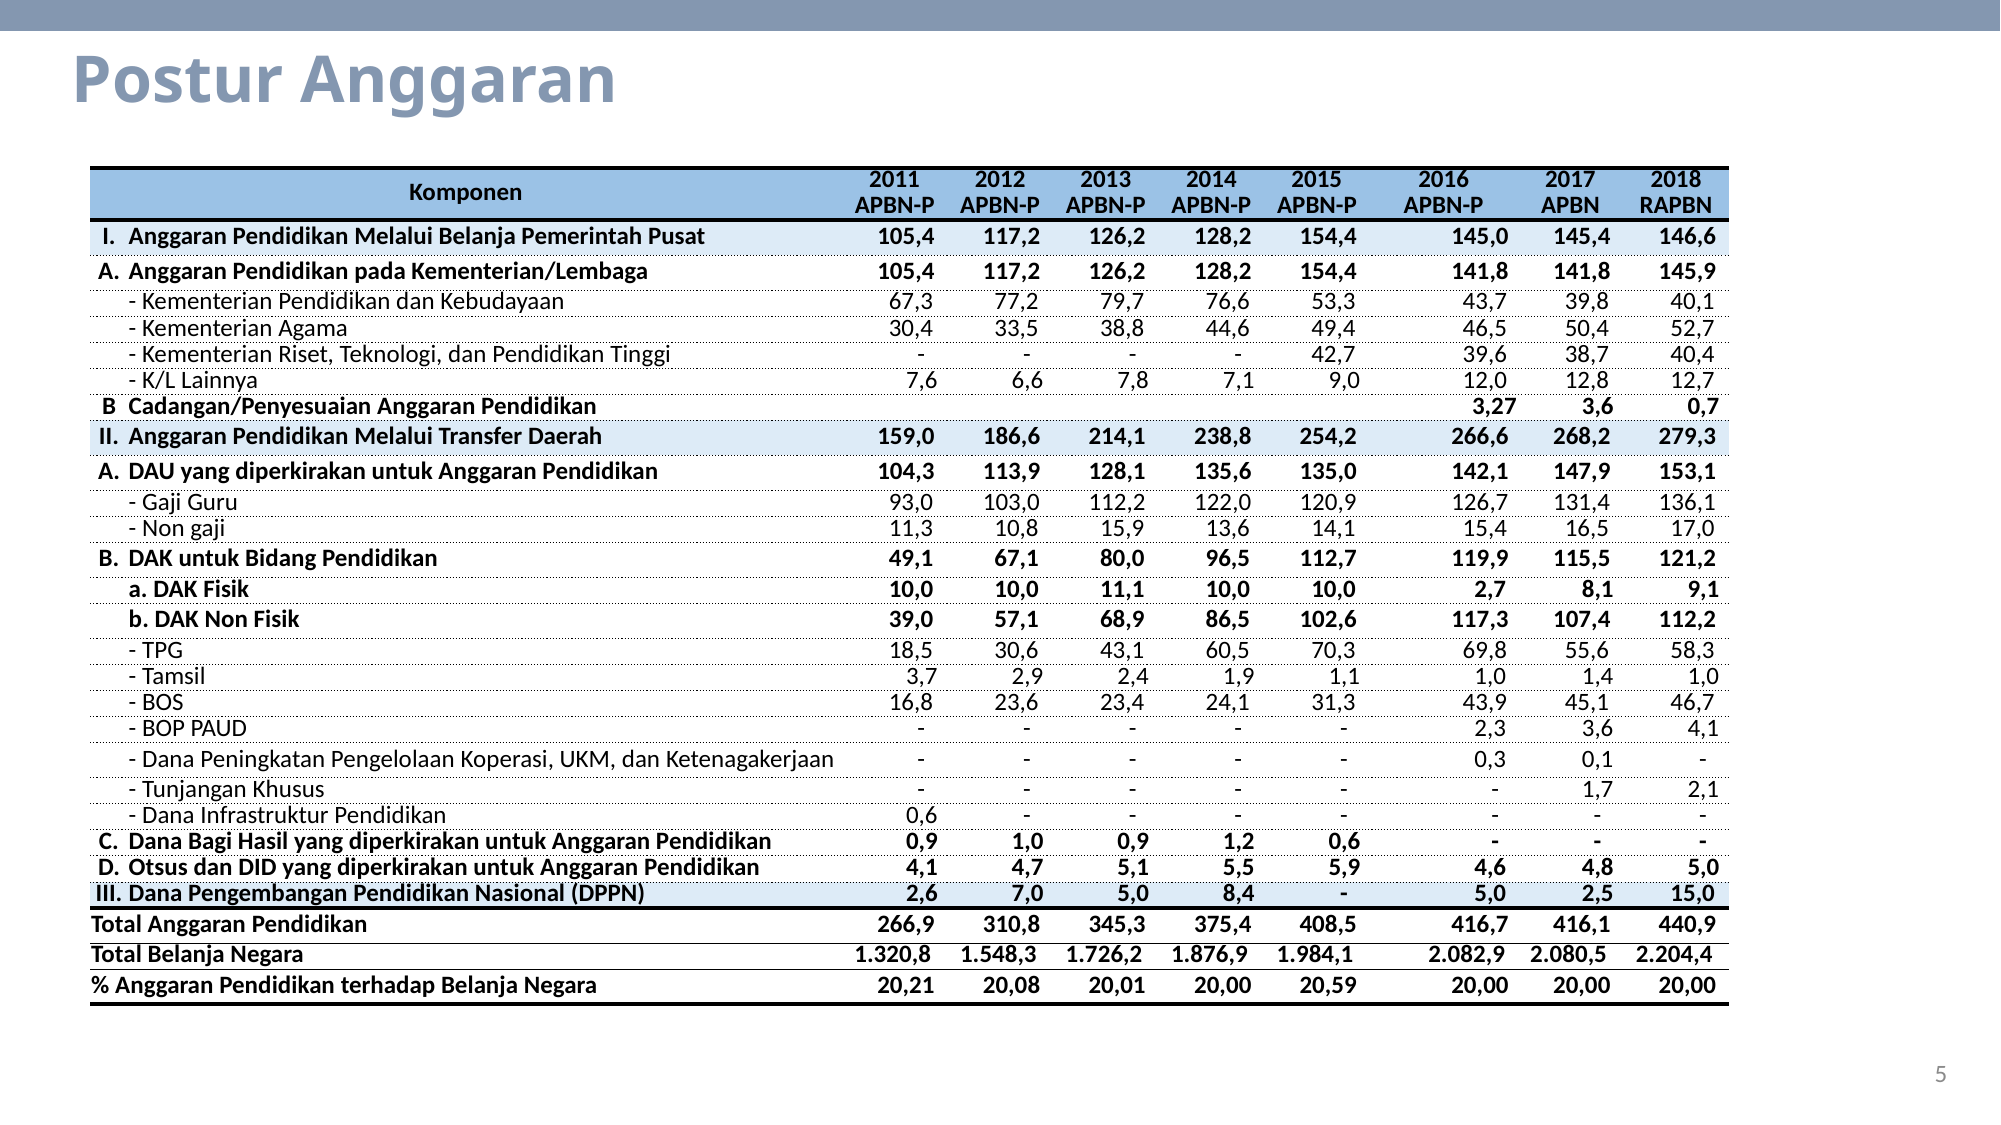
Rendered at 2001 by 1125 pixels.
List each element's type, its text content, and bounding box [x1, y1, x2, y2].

table_cell 117,2 [947, 222, 1053, 255]
table_cell 186,6 [947, 420, 1053, 455]
table_cell 266,9 [842, 910, 947, 943]
table_cell - BOP PAUD [128, 717, 842, 743]
table_cell 1,7 [1518, 778, 1623, 804]
table_cell [842, 394, 947, 420]
table_cell [90, 743, 128, 778]
table_cell APBN-P [1053, 194, 1159, 218]
table_cell - Kementerian Riset, Teknologi, dan Pendidikan Tinggi [128, 342, 842, 368]
table_cell 31,3 [1264, 691, 1370, 717]
table_cell 1,0 [1623, 665, 1729, 691]
table_cell [90, 639, 128, 665]
table_cell 5,0 [1623, 856, 1729, 882]
table_header 2011 [842, 170, 947, 194]
table_cell 119,9 [1370, 543, 1518, 578]
table_cell % Anggaran Pendidikan terhadap Belanja Negara [90, 970, 842, 1002]
table_cell Anggaran Pendidikan pada Kementerian/Lembaga [128, 255, 842, 290]
table_cell DAK untuk Bidang Pendidikan [128, 543, 842, 578]
table_cell - [1623, 743, 1729, 778]
table_cell [1053, 394, 1159, 420]
table_cell 147,9 [1518, 455, 1623, 490]
table_cell - Tamsil [128, 665, 842, 691]
table_cell - [1264, 882, 1370, 906]
table_cell 2.204,4 [1623, 944, 1729, 969]
table_cell - [1053, 778, 1159, 804]
table_cell 5,0 [1370, 882, 1518, 906]
table_cell 96,5 [1159, 543, 1264, 578]
table_cell 416,1 [1518, 910, 1623, 943]
table_cell 117,3 [1370, 604, 1518, 639]
table_cell - [1264, 743, 1370, 778]
table_cell Dana Pengembangan Pendidikan Nasional (DPPN) [128, 882, 842, 906]
table_cell 43,9 [1370, 691, 1518, 717]
table_cell - Tunjangan Khusus [128, 778, 842, 804]
table_cell 126,2 [1053, 222, 1159, 255]
table_cell - Gaji Guru [128, 490, 842, 516]
table_cell 30,4 [842, 316, 947, 342]
table_cell 15,0 [1623, 882, 1729, 906]
table_cell 20,21 [842, 970, 947, 1002]
table_cell 12,8 [1518, 368, 1623, 394]
table_cell A. [90, 255, 128, 290]
table_cell 266,6 [1370, 420, 1518, 455]
table_cell DAU yang diperkirakan untuk Anggaran Pendidikan [128, 455, 842, 490]
table_cell A. [90, 455, 128, 490]
table_cell 4,8 [1518, 856, 1623, 882]
table_cell 52,7 [1623, 316, 1729, 342]
table_cell - Kementerian Pendidikan dan Kebudayaan [128, 290, 842, 316]
table_cell - BOS [128, 691, 842, 717]
table_cell 145,4 [1518, 222, 1623, 255]
table_cell 113,9 [947, 455, 1053, 490]
table_header 2017 [1518, 170, 1623, 194]
table_cell 145,0 [1370, 222, 1518, 255]
table_cell 7,1 [1159, 368, 1264, 394]
table_cell 93,0 [842, 490, 947, 516]
table_cell 12,7 [1623, 368, 1729, 394]
table_cell - [842, 778, 947, 804]
table_cell 102,6 [1264, 604, 1370, 639]
table_cell 121,2 [1623, 543, 1729, 578]
table_cell 10,0 [1264, 578, 1370, 604]
table_cell D. [90, 856, 128, 882]
table_cell 345,3 [1053, 910, 1159, 943]
table_cell 10,0 [842, 578, 947, 604]
table_cell APBN [1518, 194, 1623, 218]
table_cell 2,6 [842, 882, 947, 906]
table_cell - [1518, 830, 1623, 856]
table_cell [1264, 394, 1370, 420]
table_cell - [1623, 830, 1729, 856]
table_cell 126,2 [1053, 255, 1159, 290]
table_cell [90, 490, 128, 516]
table_cell 86,5 [1159, 604, 1264, 639]
table_cell 2,1 [1623, 778, 1729, 804]
table_cell Anggaran Pendidikan Melalui Belanja Pemerintah Pusat [128, 222, 842, 255]
table_cell APBN-P [1159, 194, 1264, 218]
table_cell 135,6 [1159, 455, 1264, 490]
table_cell 5,9 [1264, 856, 1370, 882]
table_cell 10,8 [947, 516, 1053, 543]
table_cell 1.876,9 [1159, 944, 1264, 969]
table_cell 1,1 [1264, 665, 1370, 691]
table_cell C. [90, 830, 128, 856]
table_cell - [947, 743, 1053, 778]
table_cell - [1370, 804, 1518, 830]
table_cell 141,8 [1518, 255, 1623, 290]
table_cell [90, 578, 128, 604]
table_cell - [842, 342, 947, 368]
table_header Komponen [90, 170, 842, 218]
table_cell 1.548,3 [947, 944, 1053, 969]
table_cell - [1159, 778, 1264, 804]
table_cell 2,9 [947, 665, 1053, 691]
table_cell 9,1 [1623, 578, 1729, 604]
table_cell 40,1 [1623, 290, 1729, 316]
table_cell [947, 394, 1053, 420]
table_cell - [842, 743, 947, 778]
table_cell 112,7 [1264, 543, 1370, 578]
table_cell 1.984,1 [1264, 944, 1370, 969]
table_cell APBN-P [842, 194, 947, 218]
table_cell 55,6 [1518, 639, 1623, 665]
table_cell 136,1 [1623, 490, 1729, 516]
table_cell 14,1 [1264, 516, 1370, 543]
table_header 2015 [1264, 170, 1370, 194]
table_cell 77,2 [947, 290, 1053, 316]
table_cell 20,59 [1264, 970, 1370, 1002]
table_cell Anggaran Pendidikan Melalui Transfer Daerah [128, 420, 842, 455]
table_cell 42,7 [1264, 342, 1370, 368]
table_cell 105,4 [842, 222, 947, 255]
table_cell [90, 804, 128, 830]
table_cell - [1053, 342, 1159, 368]
table_cell 2.080,5 [1518, 944, 1623, 969]
table_cell 15,4 [1370, 516, 1518, 543]
table_cell 416,7 [1370, 910, 1518, 943]
table_cell 38,8 [1053, 316, 1159, 342]
table_cell 0,3 [1370, 743, 1518, 778]
table_cell Cadangan/Penyesuaian Anggaran Pendidikan [128, 394, 842, 420]
table_cell - [947, 342, 1053, 368]
table_cell 46,7 [1623, 691, 1729, 717]
table_cell 11,3 [842, 516, 947, 543]
table_cell 238,8 [1159, 420, 1264, 455]
table_cell - Non gaji [128, 516, 842, 543]
table_cell [90, 778, 128, 804]
table_cell 0,7 [1623, 394, 1729, 420]
table_cell 45,1 [1518, 691, 1623, 717]
table_cell - [1053, 804, 1159, 830]
table_cell 120,9 [1264, 490, 1370, 516]
table_cell 0,6 [1264, 830, 1370, 856]
table_cell 20,00 [1370, 970, 1518, 1002]
table_cell - [947, 804, 1053, 830]
table_cell B. [90, 543, 128, 578]
table_cell 15,9 [1053, 516, 1159, 543]
table_cell RAPBN [1623, 194, 1729, 218]
table_cell 128,2 [1159, 222, 1264, 255]
table_cell 104,3 [842, 455, 947, 490]
table_cell 5,5 [1159, 856, 1264, 882]
table_cell - [1053, 717, 1159, 743]
table_cell 1,0 [947, 830, 1053, 856]
table_cell 20,08 [947, 970, 1053, 1002]
table_cell 33,5 [947, 316, 1053, 342]
table_cell 20,00 [1159, 970, 1264, 1002]
table_cell 154,4 [1264, 255, 1370, 290]
table_cell 146,6 [1623, 222, 1729, 255]
table_cell 122,0 [1159, 490, 1264, 516]
table_cell 50,4 [1518, 316, 1623, 342]
table_cell 20,00 [1623, 970, 1729, 1002]
table_cell 2,5 [1518, 882, 1623, 906]
table_cell 6,6 [947, 368, 1053, 394]
table_cell 128,2 [1159, 255, 1264, 290]
table_cell 1.320,8 [842, 944, 947, 969]
table_cell 105,4 [842, 255, 947, 290]
table_cell 3,6 [1518, 717, 1623, 743]
table_cell - [947, 778, 1053, 804]
table_cell Dana Bagi Hasil yang diperkirakan untuk Anggaran Pendidikan [128, 830, 842, 856]
table_cell Total Anggaran Pendidikan [90, 910, 842, 943]
table_cell - [1370, 830, 1518, 856]
table_cell 214,1 [1053, 420, 1159, 455]
table_cell 23,4 [1053, 691, 1159, 717]
table_cell - Dana Infrastruktur Pendidikan [128, 804, 842, 830]
table_cell 7,8 [1053, 368, 1159, 394]
table_cell 1,2 [1159, 830, 1264, 856]
table_cell 39,0 [842, 604, 947, 639]
table_header 2018 [1623, 170, 1729, 194]
table_cell 112,2 [1623, 604, 1729, 639]
table_cell 9,0 [1264, 368, 1370, 394]
table_cell - [1264, 717, 1370, 743]
table_cell 30,6 [947, 639, 1053, 665]
table_cell 115,5 [1518, 543, 1623, 578]
table_cell - [1159, 804, 1264, 830]
table_cell 440,9 [1623, 910, 1729, 943]
table_cell 2,4 [1053, 665, 1159, 691]
table_cell 1,0 [1370, 665, 1518, 691]
table_cell 49,1 [842, 543, 947, 578]
table_cell 16,5 [1518, 516, 1623, 543]
table_cell 8,4 [1159, 882, 1264, 906]
table_cell Total Belanja Negara [90, 944, 842, 969]
table_cell 17,0 [1623, 516, 1729, 543]
table_cell - Dana Peningkatan Pengelolaan Koperasi, UKM, dan Ketenagakerjaan [128, 743, 842, 778]
table_cell 79,7 [1053, 290, 1159, 316]
table_cell 20,01 [1053, 970, 1159, 1002]
table_cell 10,0 [1159, 578, 1264, 604]
table_cell 268,2 [1518, 420, 1623, 455]
table_cell 39,6 [1370, 342, 1518, 368]
table_cell 13,6 [1159, 516, 1264, 543]
table_cell 135,0 [1264, 455, 1370, 490]
table_cell - [1518, 804, 1623, 830]
table_cell 43,1 [1053, 639, 1159, 665]
table_cell - [1264, 804, 1370, 830]
table_cell 153,1 [1623, 455, 1729, 490]
table_cell 10,0 [947, 578, 1053, 604]
table_cell 3,7 [842, 665, 947, 691]
table_cell II. [90, 420, 128, 455]
table_cell 38,7 [1518, 342, 1623, 368]
table_cell 40,4 [1623, 342, 1729, 368]
table_cell 131,4 [1518, 490, 1623, 516]
table_cell 2.082,9 [1370, 944, 1518, 969]
table_cell 0,9 [1053, 830, 1159, 856]
table_cell - TPG [128, 639, 842, 665]
table_cell 57,1 [947, 604, 1053, 639]
table_cell - [1370, 778, 1518, 804]
table_cell 0,6 [842, 804, 947, 830]
table_cell - K/L Lainnya [128, 368, 842, 394]
table_cell 126,7 [1370, 490, 1518, 516]
table_cell 0,1 [1518, 743, 1623, 778]
table_cell 254,2 [1264, 420, 1370, 455]
table_cell APBN-P [947, 194, 1053, 218]
table_cell 145,9 [1623, 255, 1729, 290]
table_cell 68,9 [1053, 604, 1159, 639]
table_cell [90, 516, 128, 543]
table_cell 16,8 [842, 691, 947, 717]
table_cell I. [90, 222, 128, 255]
table_cell 58,3 [1623, 639, 1729, 665]
table_cell 23,6 [947, 691, 1053, 717]
table_cell 43,7 [1370, 290, 1518, 316]
table_cell 117,2 [947, 255, 1053, 290]
table_cell 12,0 [1370, 368, 1518, 394]
table_cell 18,5 [842, 639, 947, 665]
table_cell 20,00 [1518, 970, 1623, 1002]
table_cell - [1159, 717, 1264, 743]
table_cell 4,1 [1623, 717, 1729, 743]
table_cell 11,1 [1053, 578, 1159, 604]
table_cell [90, 665, 128, 691]
table_cell APBN-P [1264, 194, 1370, 218]
table_cell - [947, 717, 1053, 743]
table_cell 76,6 [1159, 290, 1264, 316]
table_cell 107,4 [1518, 604, 1623, 639]
table_cell [90, 604, 128, 639]
table_cell - [1264, 778, 1370, 804]
table_cell 70,3 [1264, 639, 1370, 665]
table_cell - [1159, 743, 1264, 778]
table_cell [1159, 394, 1264, 420]
table_header 2012 [947, 170, 1053, 194]
table_cell 2,3 [1370, 717, 1518, 743]
table_cell 154,4 [1264, 222, 1370, 255]
title Postur Anggaran [56, 26, 2000, 138]
table_cell 3,6 [1518, 394, 1623, 420]
table_cell 408,5 [1264, 910, 1370, 943]
table_cell 142,1 [1370, 455, 1518, 490]
table_cell 2,7 [1370, 578, 1518, 604]
table_cell 67,1 [947, 543, 1053, 578]
table_cell 5,0 [1053, 882, 1159, 906]
table_cell 7,6 [842, 368, 947, 394]
table_cell 60,5 [1159, 639, 1264, 665]
table_header 2016 [1370, 170, 1518, 194]
table_cell a. DAK Fisik [128, 578, 842, 604]
table_cell B [90, 394, 128, 420]
table_cell Otsus dan DID yang diperkirakan untuk Anggaran Pendidikan [128, 856, 842, 882]
table_cell 67,3 [842, 290, 947, 316]
table_cell 53,3 [1264, 290, 1370, 316]
table_cell - [1623, 804, 1729, 830]
table_cell - [1053, 743, 1159, 778]
table_cell 0,9 [842, 830, 947, 856]
table_cell 112,2 [1053, 490, 1159, 516]
table_cell 310,8 [947, 910, 1053, 943]
table_cell [90, 691, 128, 717]
table_cell [90, 342, 128, 368]
table_cell 375,4 [1159, 910, 1264, 943]
table_cell 49,4 [1264, 316, 1370, 342]
table_cell 46,5 [1370, 316, 1518, 342]
table_cell 103,0 [947, 490, 1053, 516]
table_header 2014 [1159, 170, 1264, 194]
table_cell APBN-P [1370, 194, 1518, 218]
table_cell [90, 316, 128, 342]
table_cell - Kementerian Agama [128, 316, 842, 342]
table_cell 4,6 [1370, 856, 1518, 882]
table_cell 159,0 [842, 420, 947, 455]
table_cell [90, 290, 128, 316]
table_header 2013 [1053, 170, 1159, 194]
table_cell 4,7 [947, 856, 1053, 882]
table_cell 128,1 [1053, 455, 1159, 490]
table_cell 24,1 [1159, 691, 1264, 717]
table_cell 80,0 [1053, 543, 1159, 578]
table_cell 8,1 [1518, 578, 1623, 604]
table_cell 44,6 [1159, 316, 1264, 342]
table_cell 5,1 [1053, 856, 1159, 882]
table_cell 141,8 [1370, 255, 1518, 290]
table_cell 7,0 [947, 882, 1053, 906]
table_cell 69,8 [1370, 639, 1518, 665]
table_cell - [1159, 342, 1264, 368]
table_cell b. DAK Non Fisik [128, 604, 842, 639]
table_cell 1,4 [1518, 665, 1623, 691]
table_cell III. [90, 882, 128, 906]
table_cell 4,1 [842, 856, 947, 882]
table_cell 1.726,2 [1053, 944, 1159, 969]
table_cell [90, 717, 128, 743]
table_cell 279,3 [1623, 420, 1729, 455]
slide_number 5 [1495, 1042, 1963, 1103]
table_cell - [842, 717, 947, 743]
table_cell 1,9 [1159, 665, 1264, 691]
table_cell 39,8 [1518, 290, 1623, 316]
table_cell [90, 368, 128, 394]
table_cell 3,27 [1370, 394, 1518, 420]
